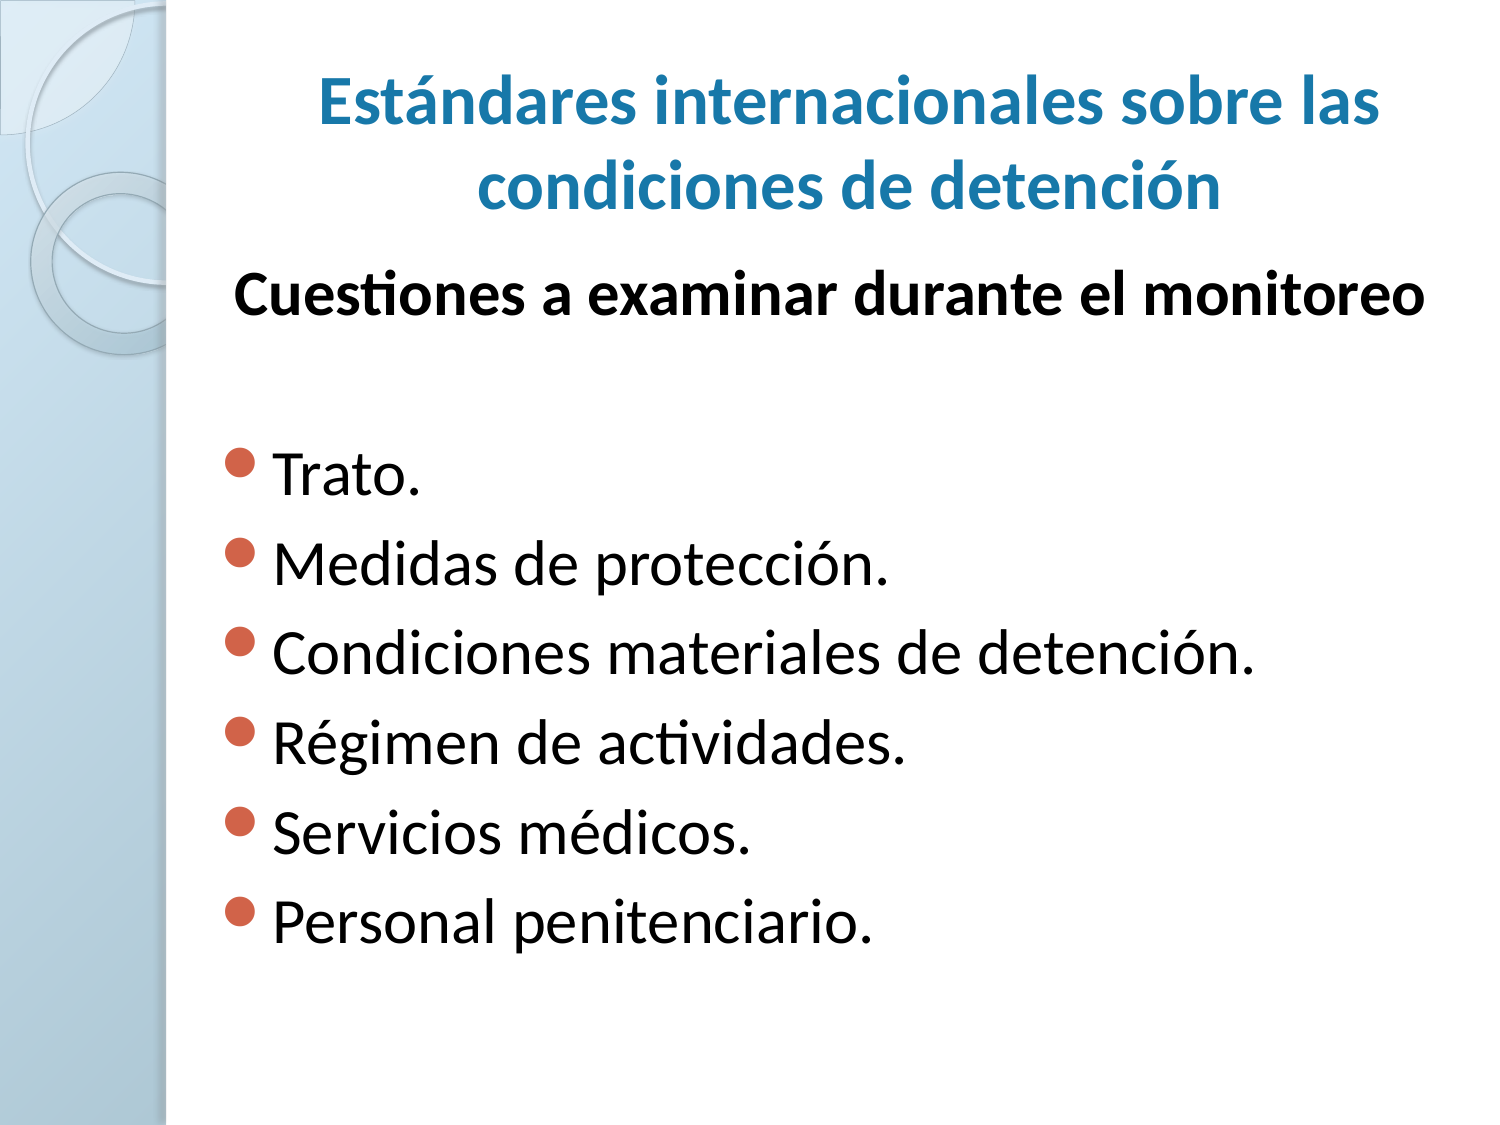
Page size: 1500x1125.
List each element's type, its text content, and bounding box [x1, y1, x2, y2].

title Estándares internacionales sobre las condiciones de detención [235, 45, 1466, 233]
list Cuestiones a examinar durante el monitoreo Trato. Medidas de protección. Condiciones materiales de detención. Régimen de actividades. Servicios médicos. Personal penitenciario. [194, 243, 1454, 1031]
